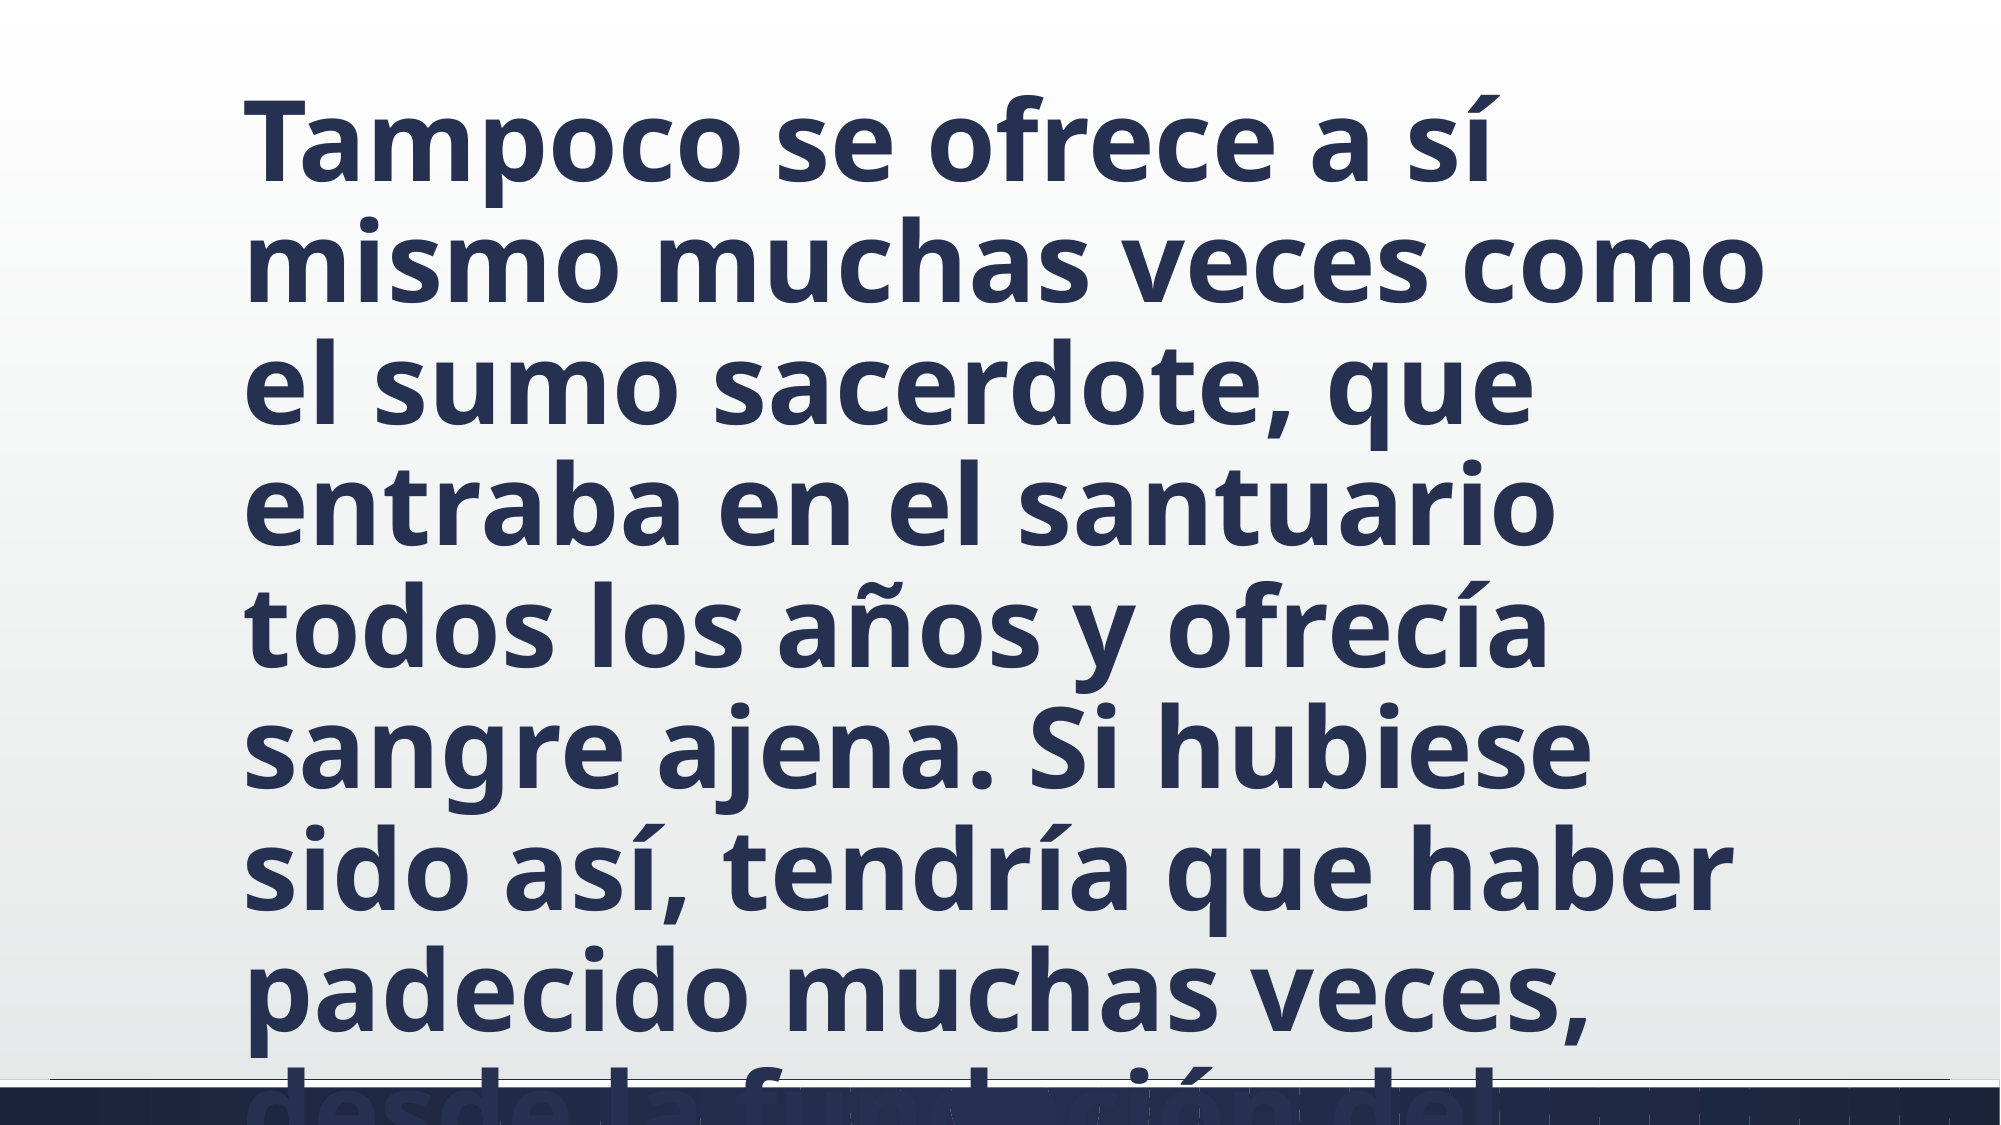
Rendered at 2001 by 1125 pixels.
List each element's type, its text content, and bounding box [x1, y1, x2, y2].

list Tampoco se ofrece a sí mismo muchas veces como el sumo sacerdote, que entraba en el santuario todos los años y ofrecía sangre ajena. Si hubiese sido así, tendría que haber padecido muchas veces, desde la fundación del mundo. [219, 76, 1816, 990]
